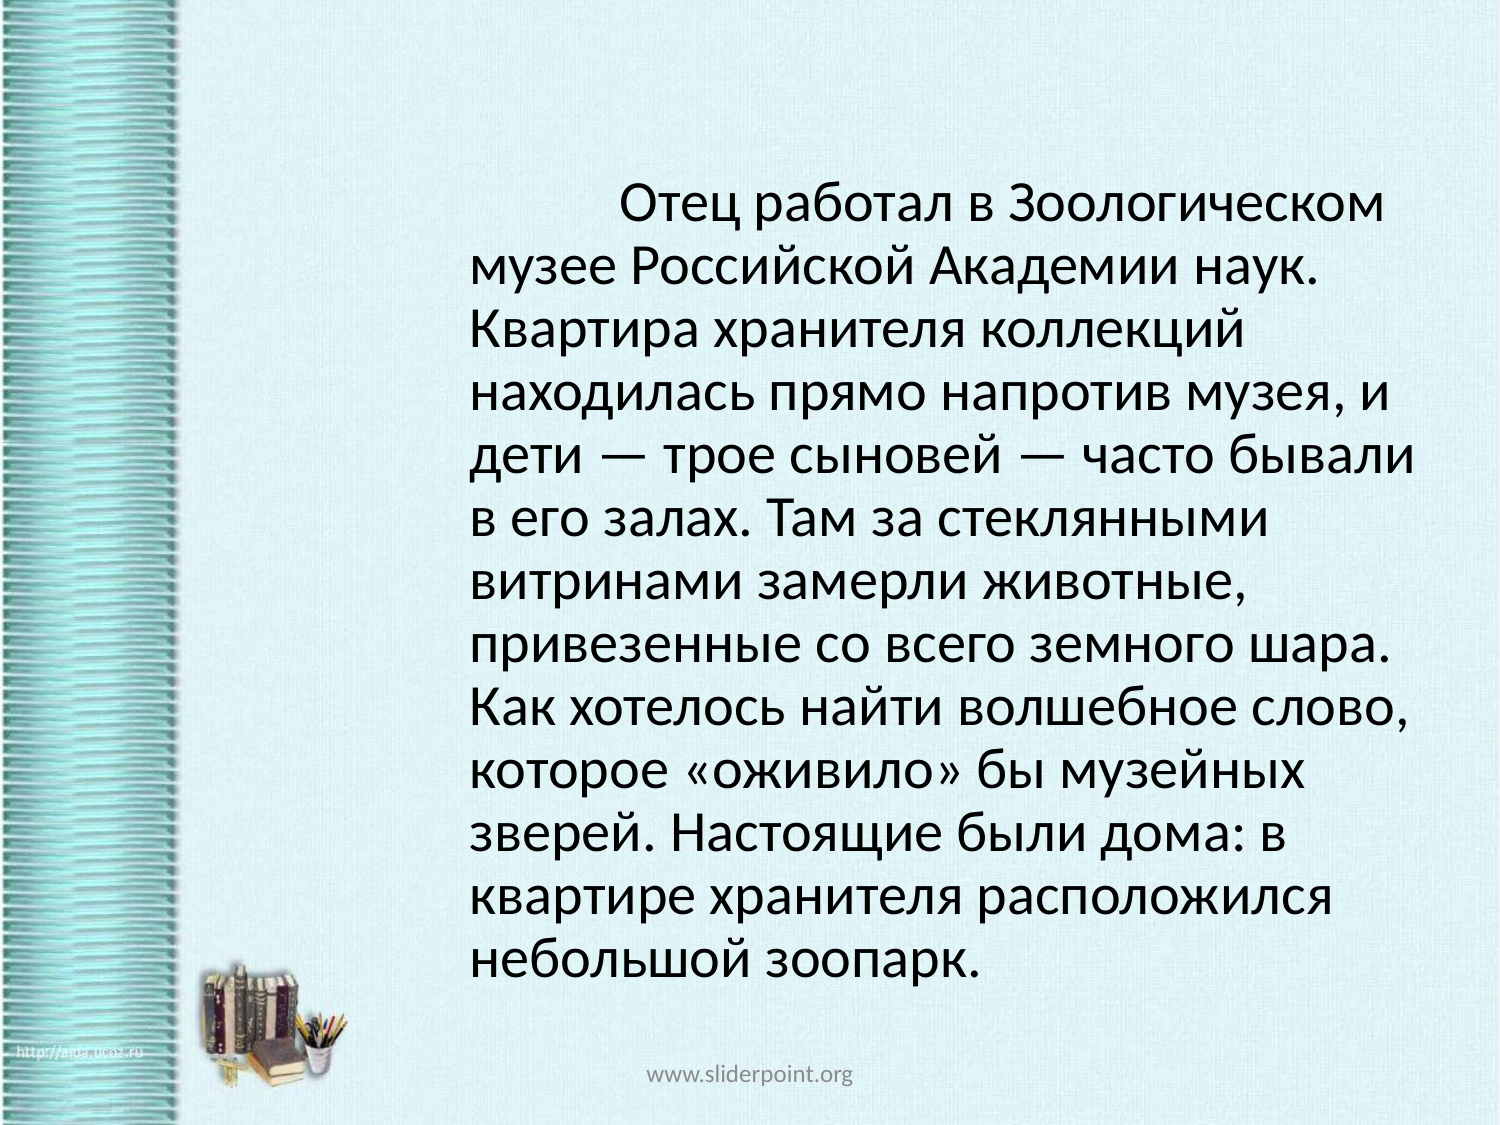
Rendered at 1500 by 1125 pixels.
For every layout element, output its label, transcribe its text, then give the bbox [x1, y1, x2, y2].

footer www.sliderpoint.org [512, 1042, 988, 1103]
text_box Отец работал в Зоологическом музее Российской Академии наук. Квартира хранителя коллекций находилась прямо напротив музея, и дети — трое сыновей — часто бывали в его залах. Там за стеклянными витринами замерли животные, привезенные со всего земного шара. Как хотелось найти волшебное слово, которое «оживило» бы музейных зверей. Настоящие были дома: в квартире хранителя расположился небольшой зоопарк. [398, 164, 1464, 1079]
picture [0, 0, 1500, 1125]
